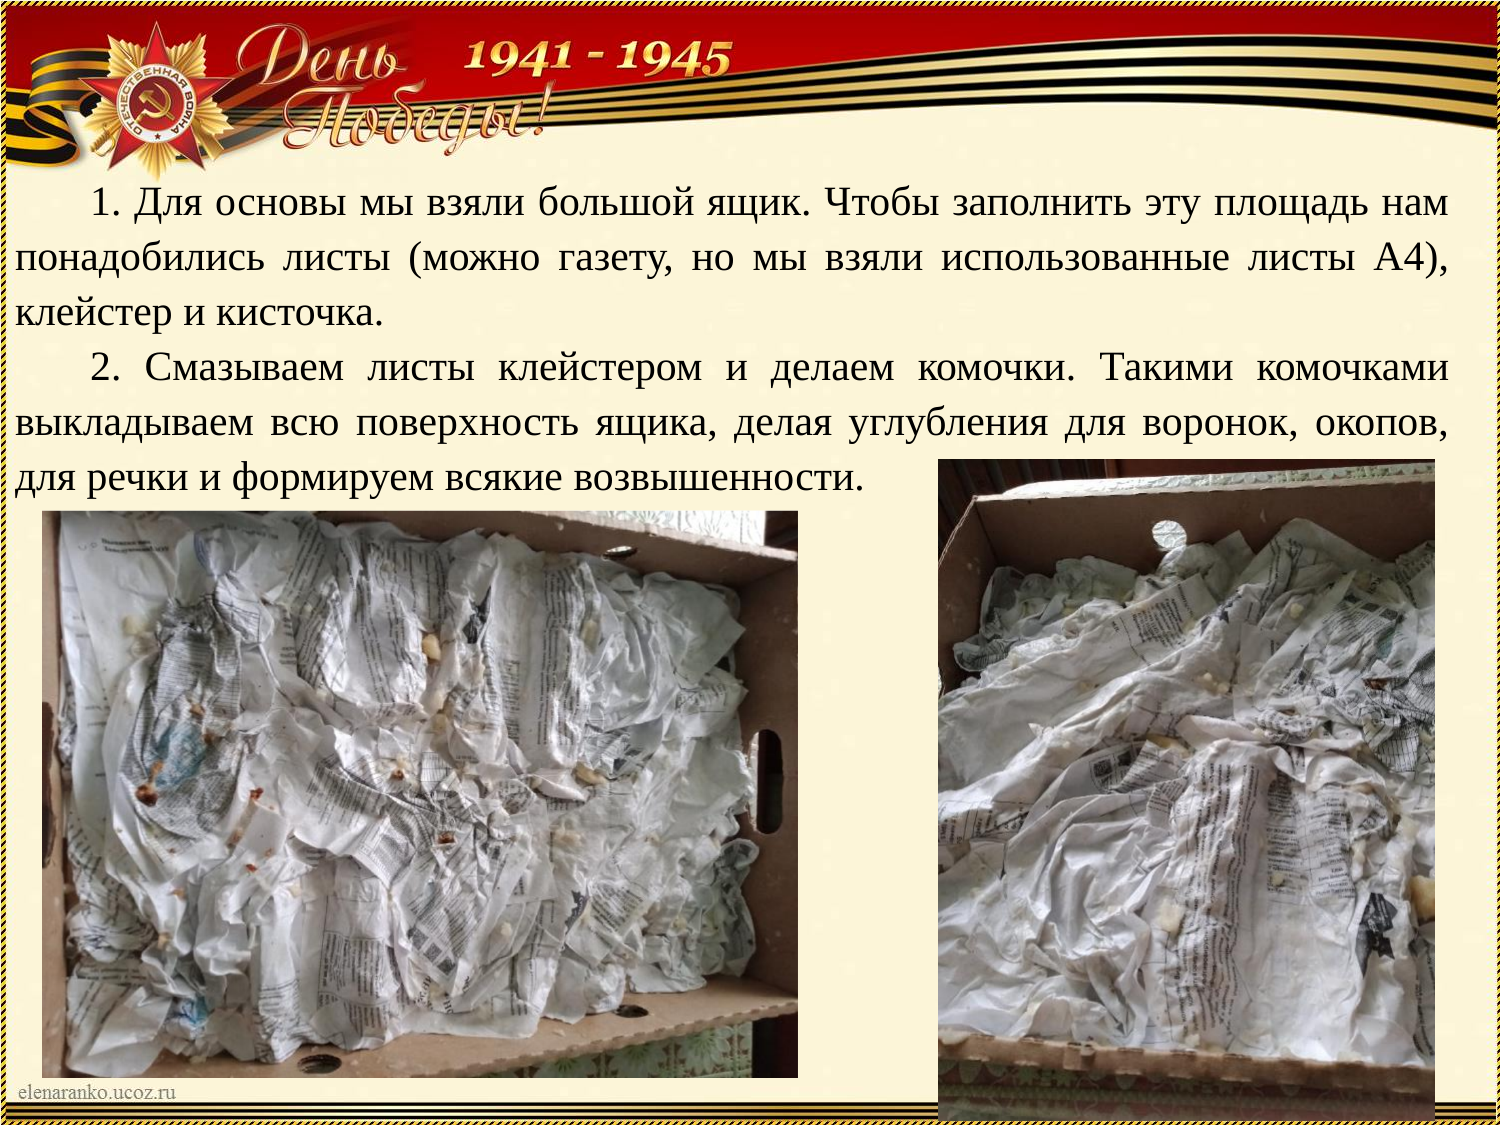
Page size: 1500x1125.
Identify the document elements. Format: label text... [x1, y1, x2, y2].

picture [0, 0, 1500, 1125]
list 1. Для основы мы взяли большой ящик. Чтобы заполнить эту площадь нам понадобились листы (можно газету, но мы взяли использованные листы А4), клейстер и кисточка. 2. Смазываем листы клейстером и делаем комочки. Такими комочками выкладываем всю поверхность ящика, делая углубления для воронок, окопов, для речки и формируем всякие возвышенности. [0, 160, 1465, 551]
